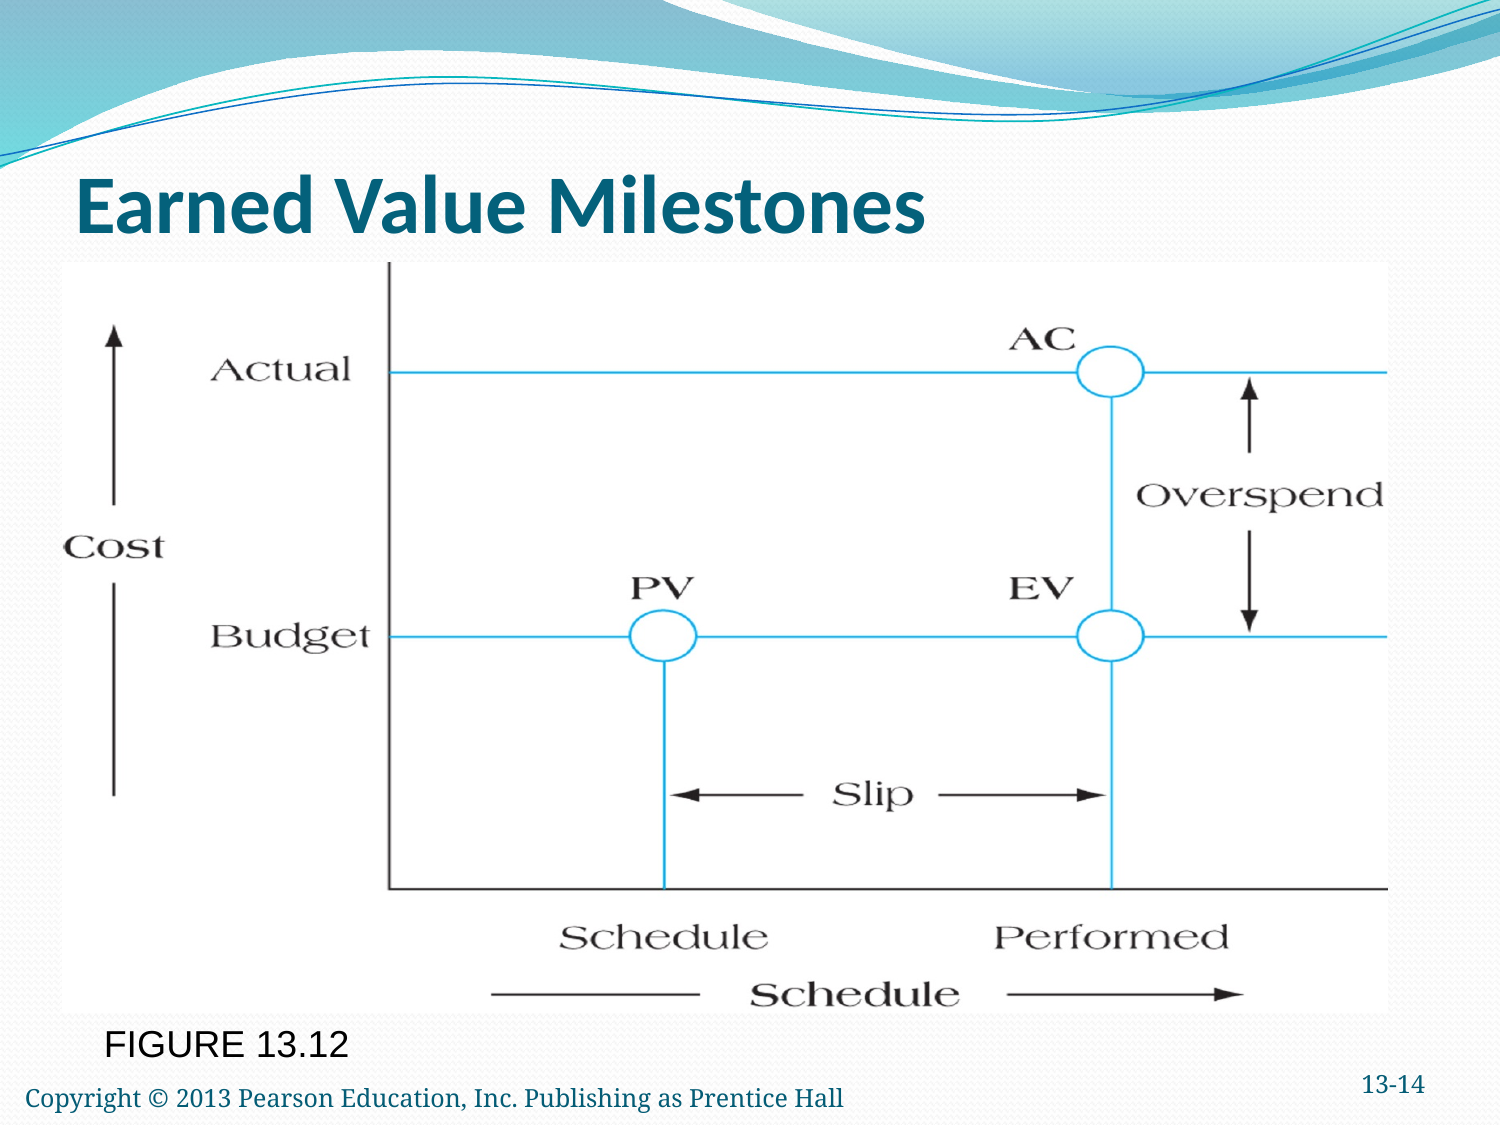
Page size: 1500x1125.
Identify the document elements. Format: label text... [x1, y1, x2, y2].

title Earned Value Milestones [74, 62, 1438, 251]
text_box FIGURE 13.12 [88, 1025, 386, 1073]
slide_number 13-14 [1299, 1042, 1425, 1103]
picture [62, 262, 1388, 1013]
text_box Copyright © 2013 Pearson Education, Inc. Publishing as Prentice Hall [24, 1074, 988, 1113]
